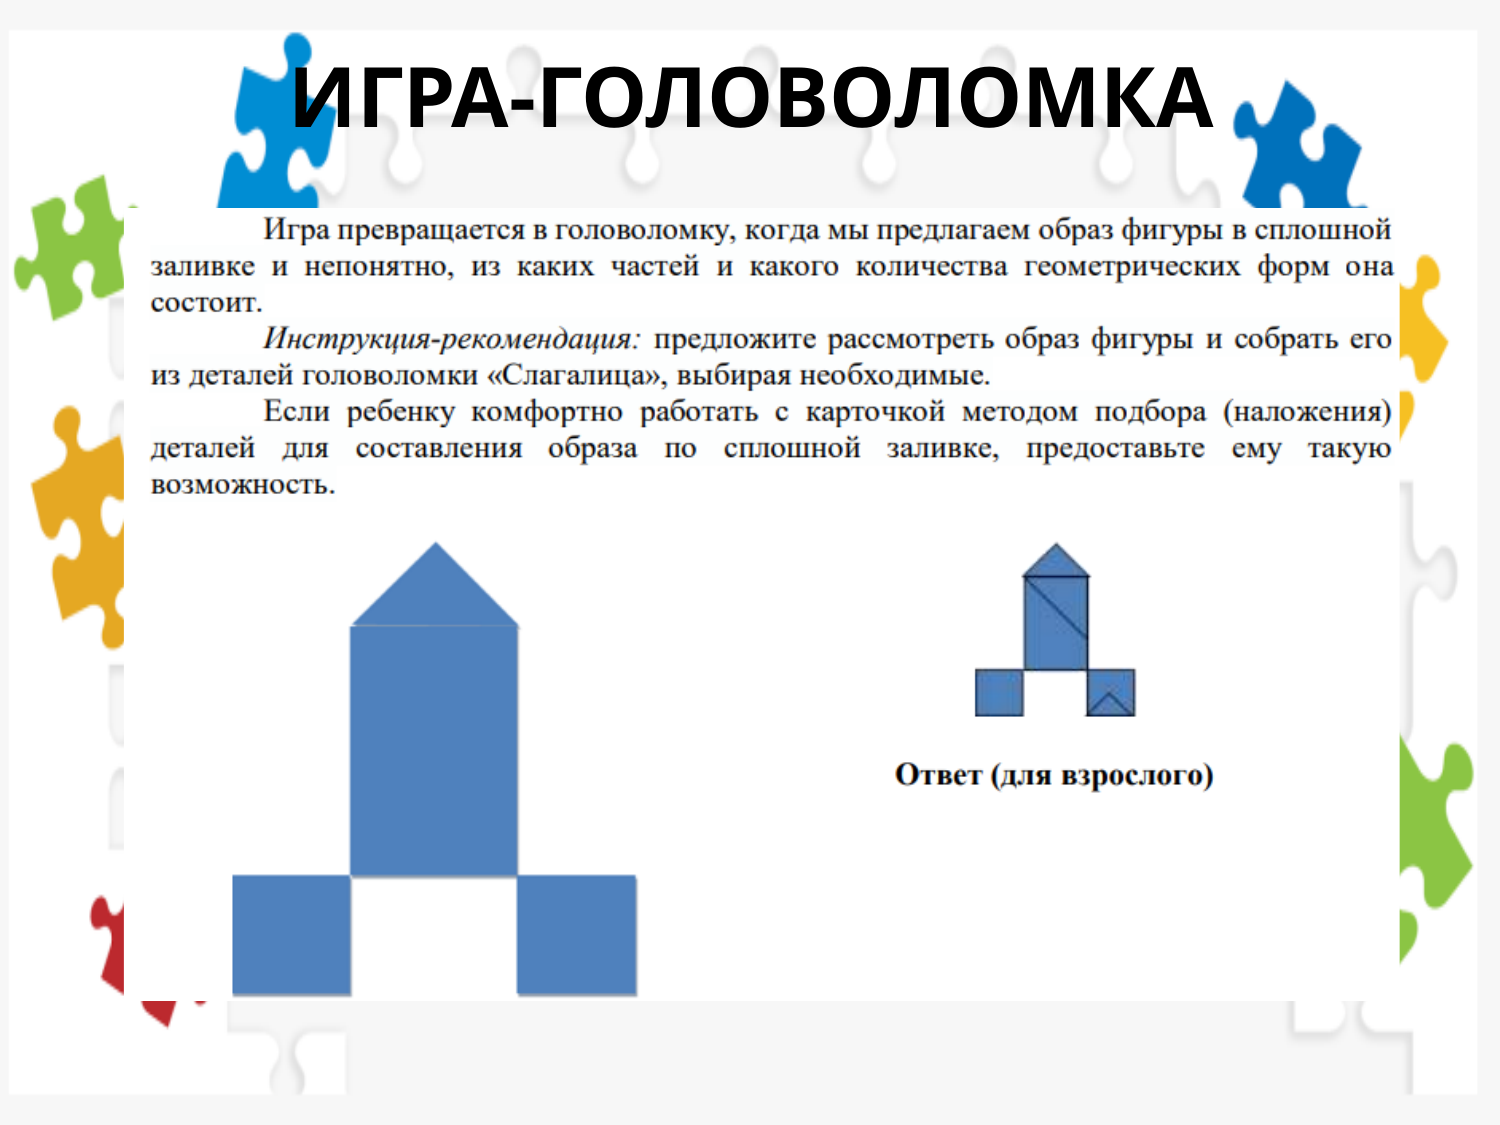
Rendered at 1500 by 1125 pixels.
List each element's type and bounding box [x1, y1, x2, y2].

list [123, 207, 1400, 1001]
picture [0, 0, 1500, 1125]
